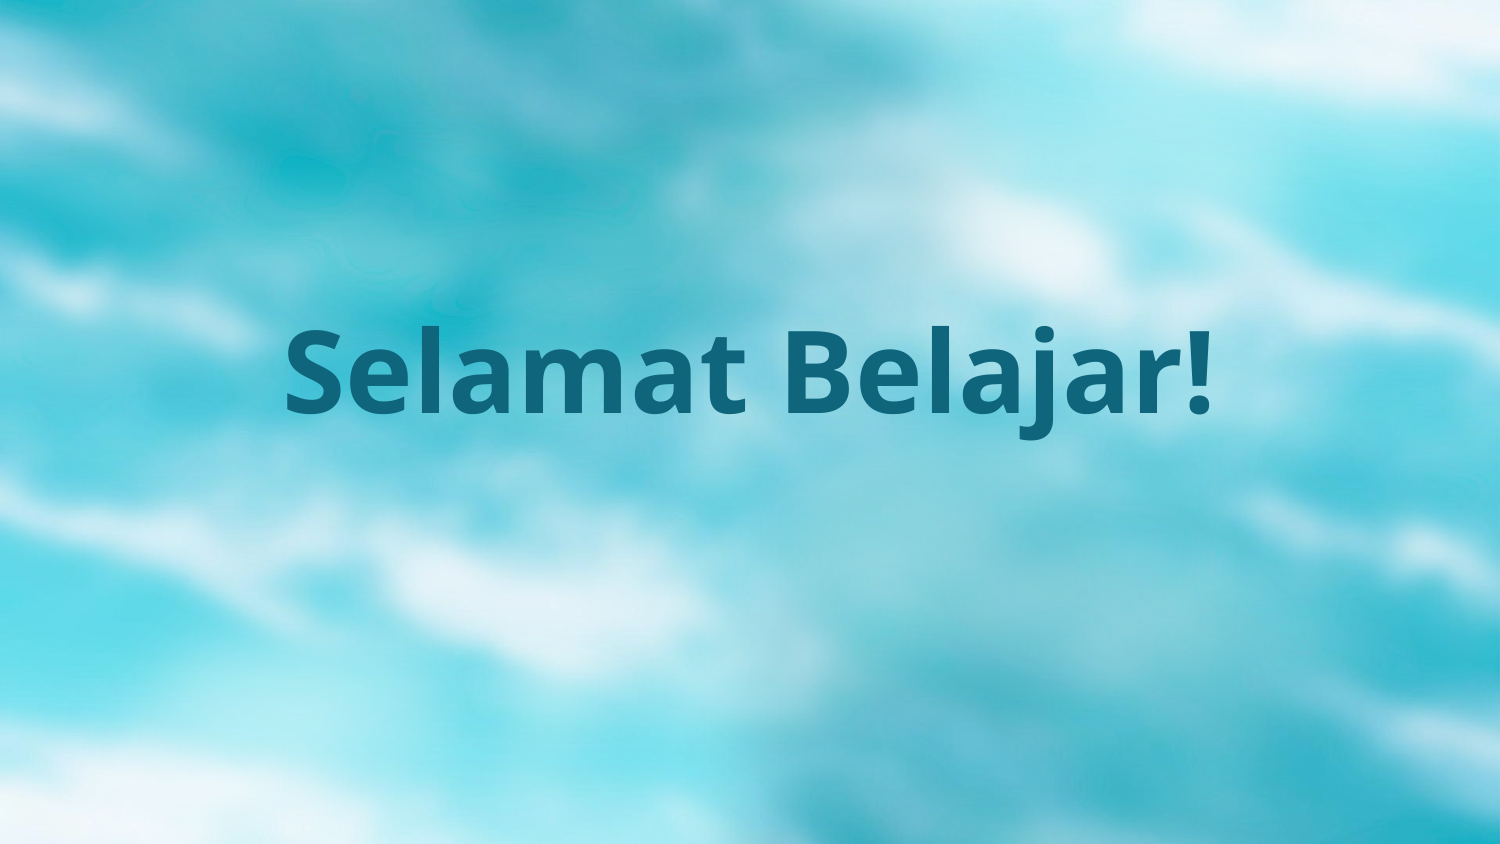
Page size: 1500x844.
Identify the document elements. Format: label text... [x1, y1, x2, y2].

title Selamat Belajar! [116, 158, 1383, 454]
picture [0, 0, 1500, 844]
